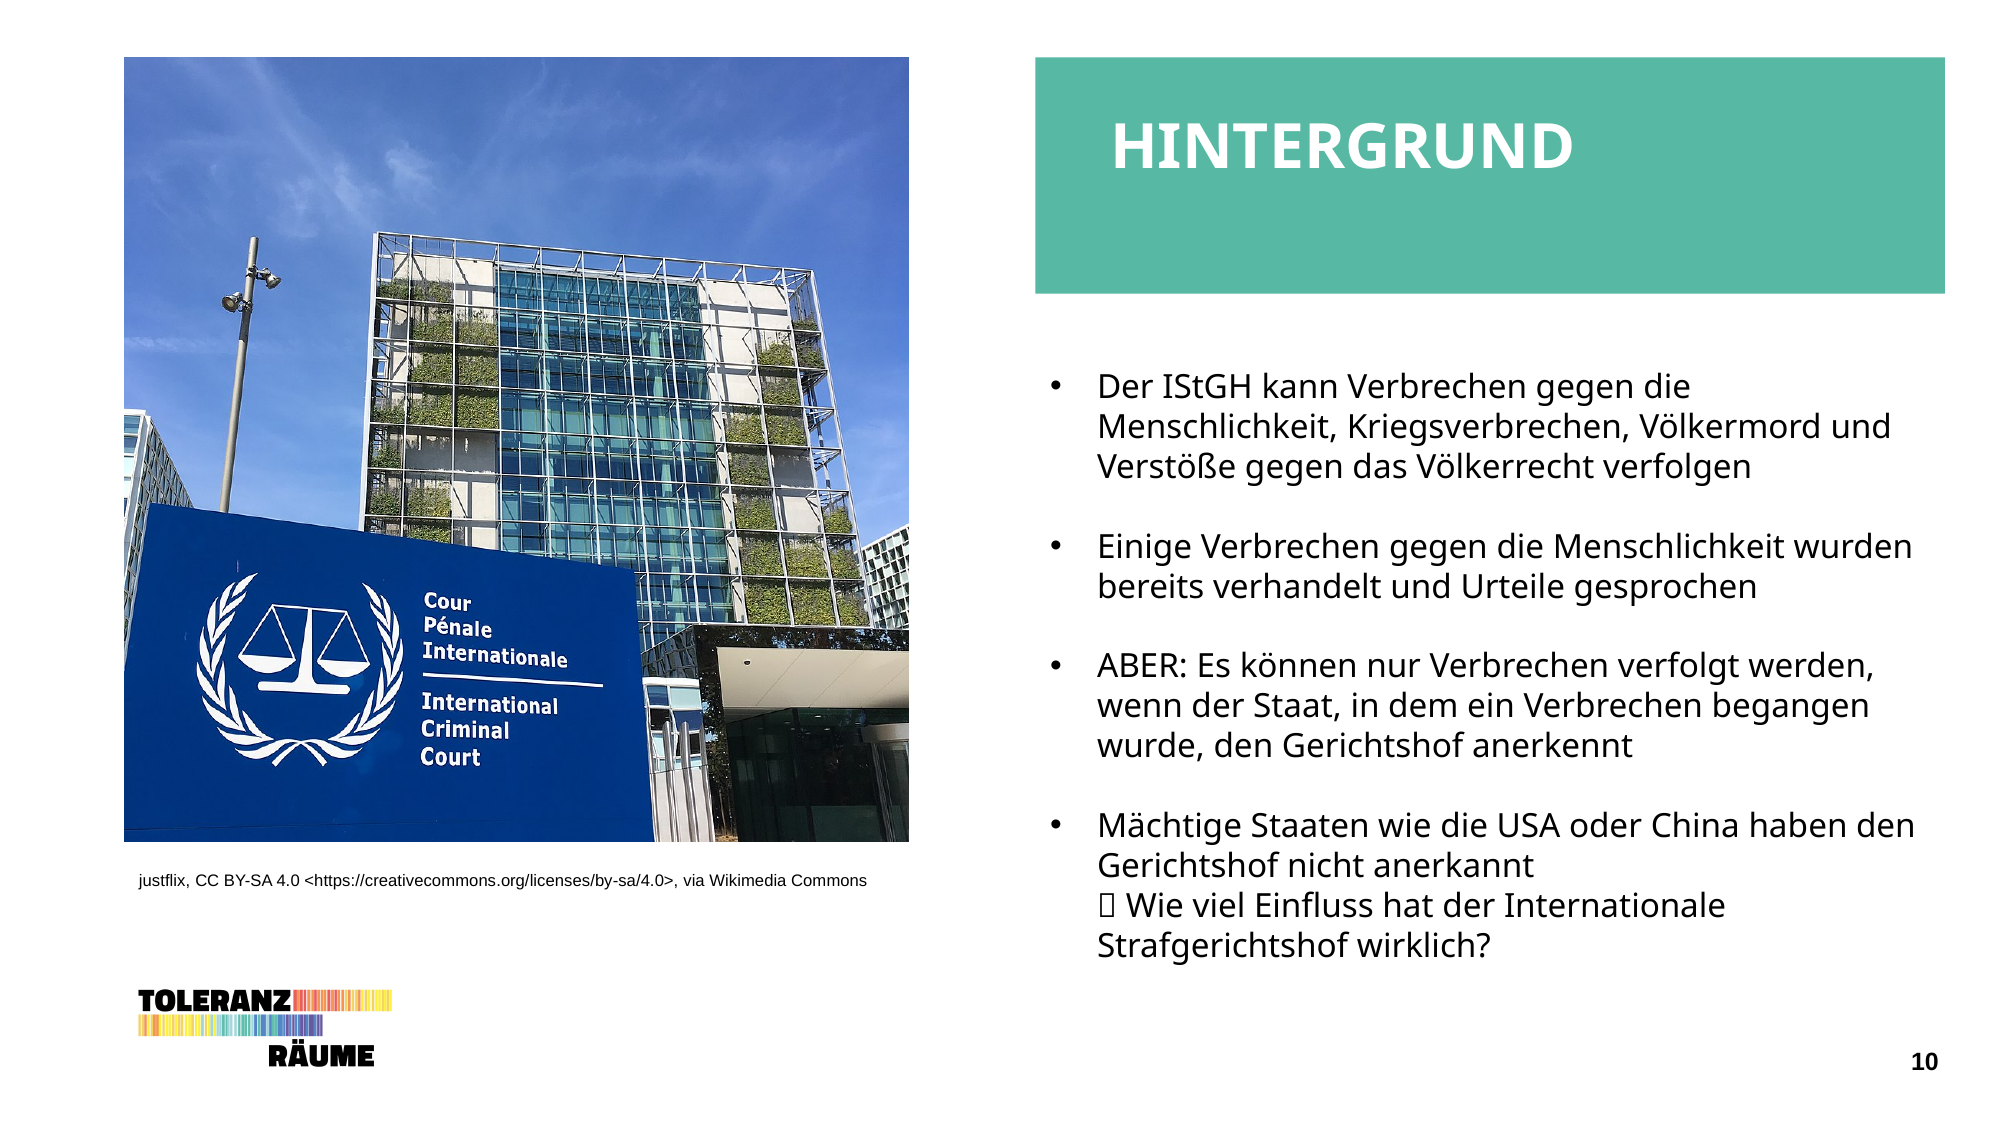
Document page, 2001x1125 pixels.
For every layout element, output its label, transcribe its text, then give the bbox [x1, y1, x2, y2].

picture [124, 57, 909, 842]
text_box justflix, CC BY-SA 4.0 <https://creativecommons.org/licenses/by-sa/4.0>, via Wikimedia Commons [124, 862, 1147, 898]
text_box Der IStGH kann Verbrechen gegen die Menschlichkeit, Kriegsverbrechen, Völkermord und Verstöße gegen das Völkerrecht verfolgen Einige Verbrechen gegen die Menschlichkeit wurden bereits verhandelt und Urteile gesprochen ABER: Es können nur Verbrechen verfolgt werden, wenn der Staat, in dem ein Verbrechen begangen wurde, den Gerichtshof anerkennt Mächtige Staaten wie die USA oder China haben den Gerichtshof nicht anerkannt  Wie viel Einfluss hat der Internationale Strafgerichtshof wirklich? [1035, 317, 1945, 1092]
text_box [1034, 56, 1946, 295]
title Hintergrund [1110, 114, 1923, 240]
picture [137, 989, 393, 1067]
